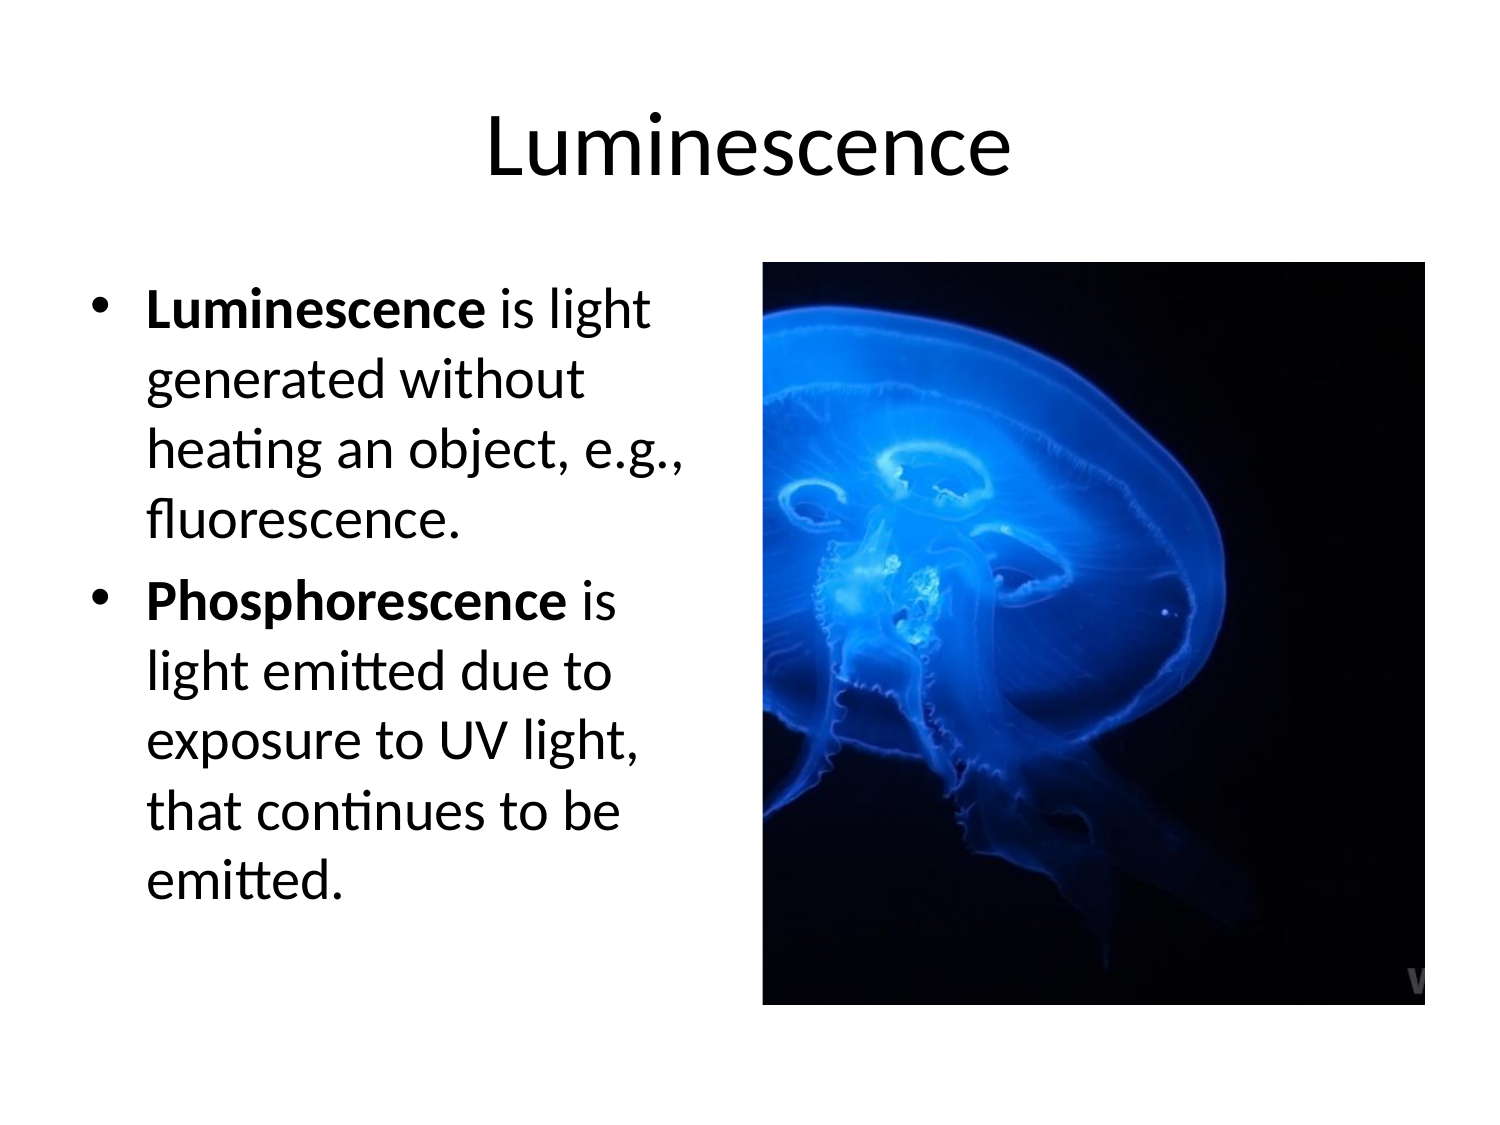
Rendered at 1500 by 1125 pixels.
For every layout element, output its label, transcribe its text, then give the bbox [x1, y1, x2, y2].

list Luminescence is light generated without heating an object, e.g., fluorescence. Phosphorescence is light emitted due to exposure to UV light, that continues to be emitted. [75, 262, 738, 1005]
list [762, 262, 1426, 1006]
title Luminescence [75, 45, 1425, 233]
